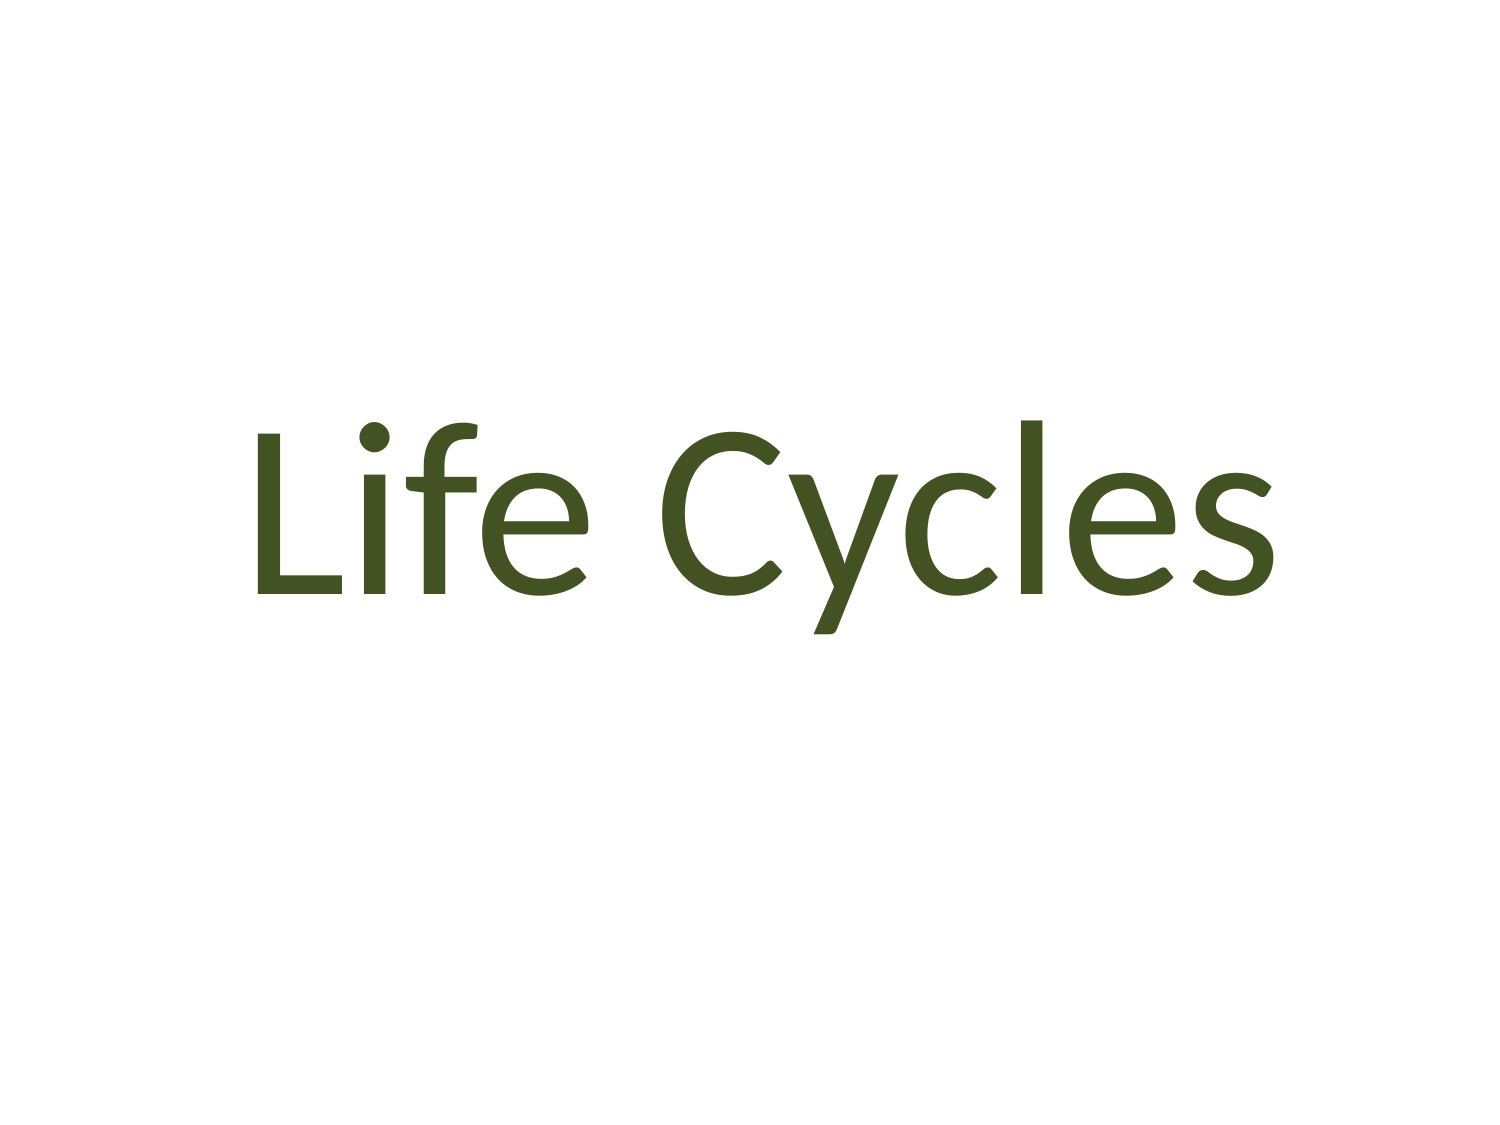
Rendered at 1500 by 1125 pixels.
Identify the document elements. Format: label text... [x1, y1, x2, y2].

text_box Life Cycles [225, 337, 1300, 653]
